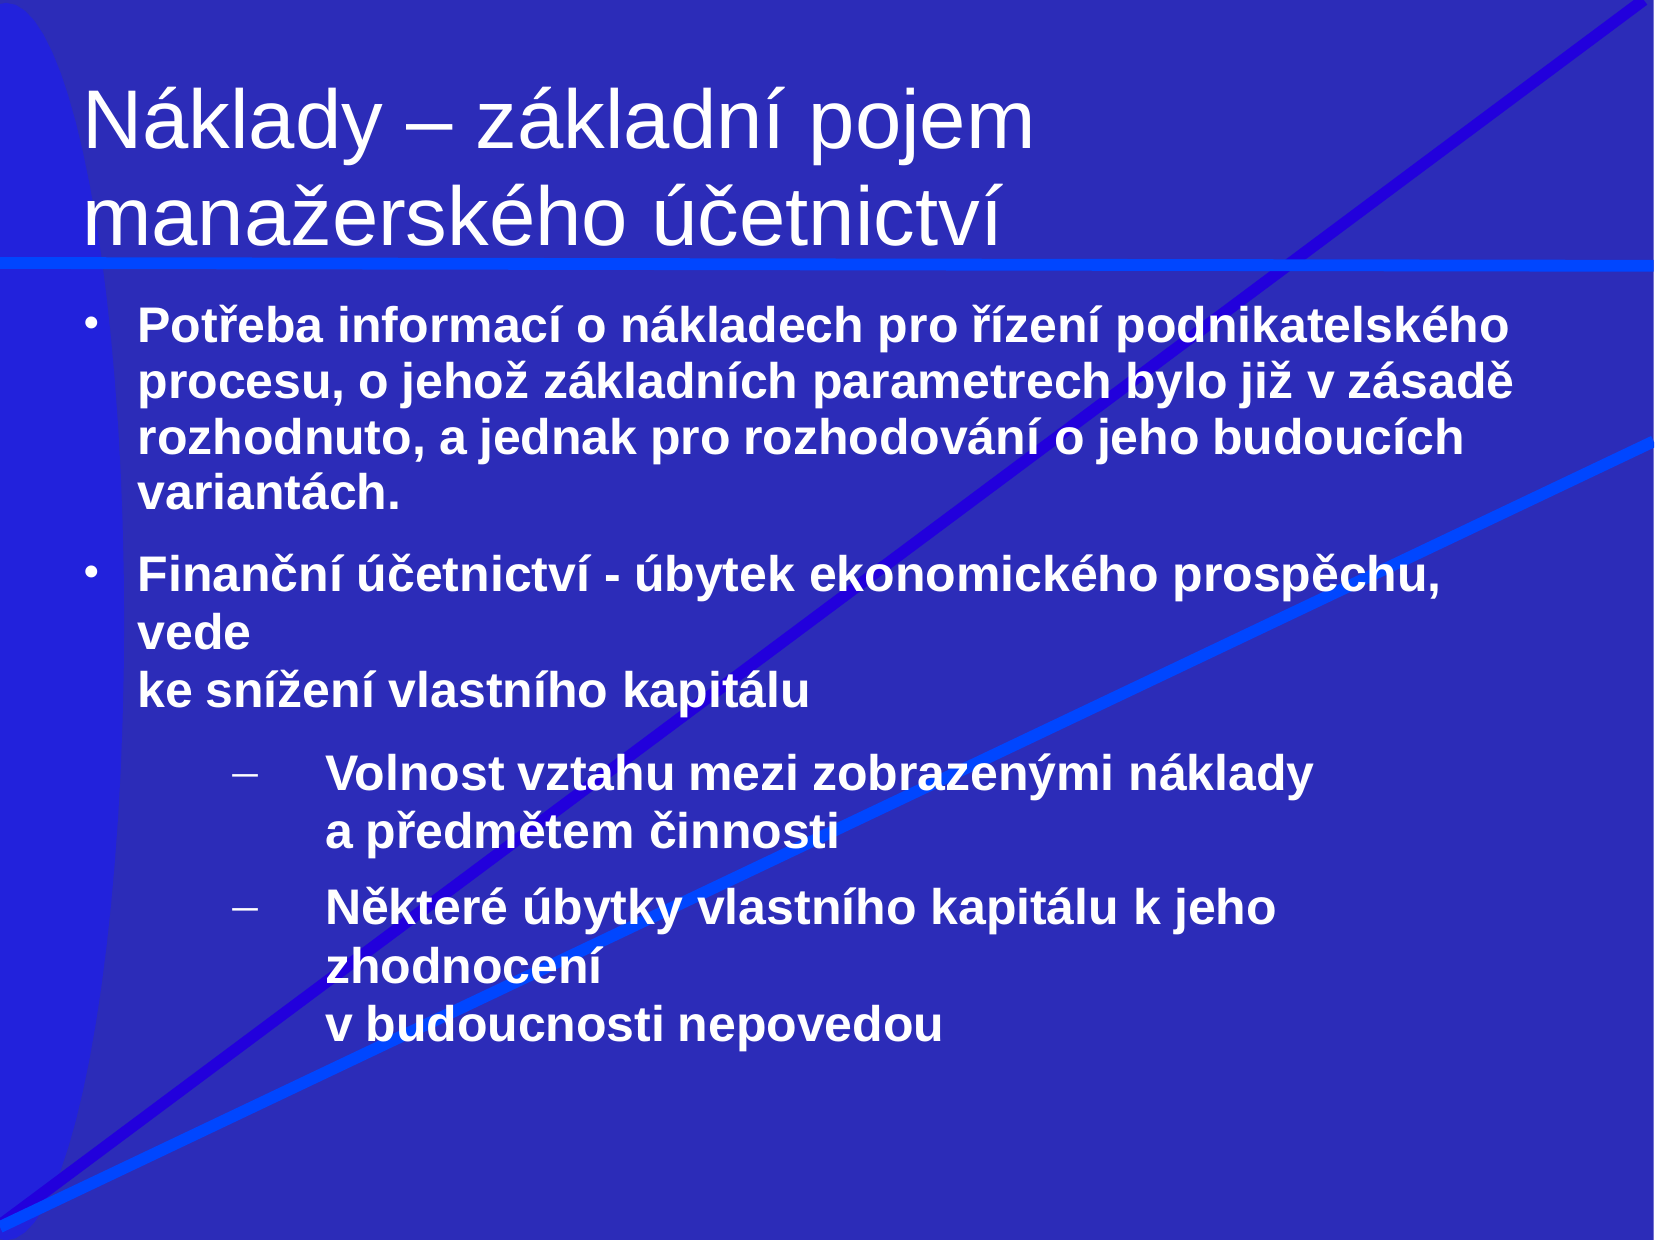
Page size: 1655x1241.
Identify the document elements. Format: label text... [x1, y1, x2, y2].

title Náklady – základní pojem manažerského účetnictví [80, 69, 1574, 277]
list Potřeba informací o nákladech pro řízení podnikatelského procesu, o jehož základních parametrech bylo již v zásadě rozhodnuto, a jednak pro rozhodování o jeho budoucích variantách. Finanční účetnictví - úbytek ekonomického prospěchu, vede ke snížení vlastního kapitálu Volnost vztahu mezi zobrazenými náklady a předmětem činnosti Některé úbytky vlastního kapitálu k jeho zhodnocení v budoucnosti nepovedou [80, 296, 1574, 1052]
